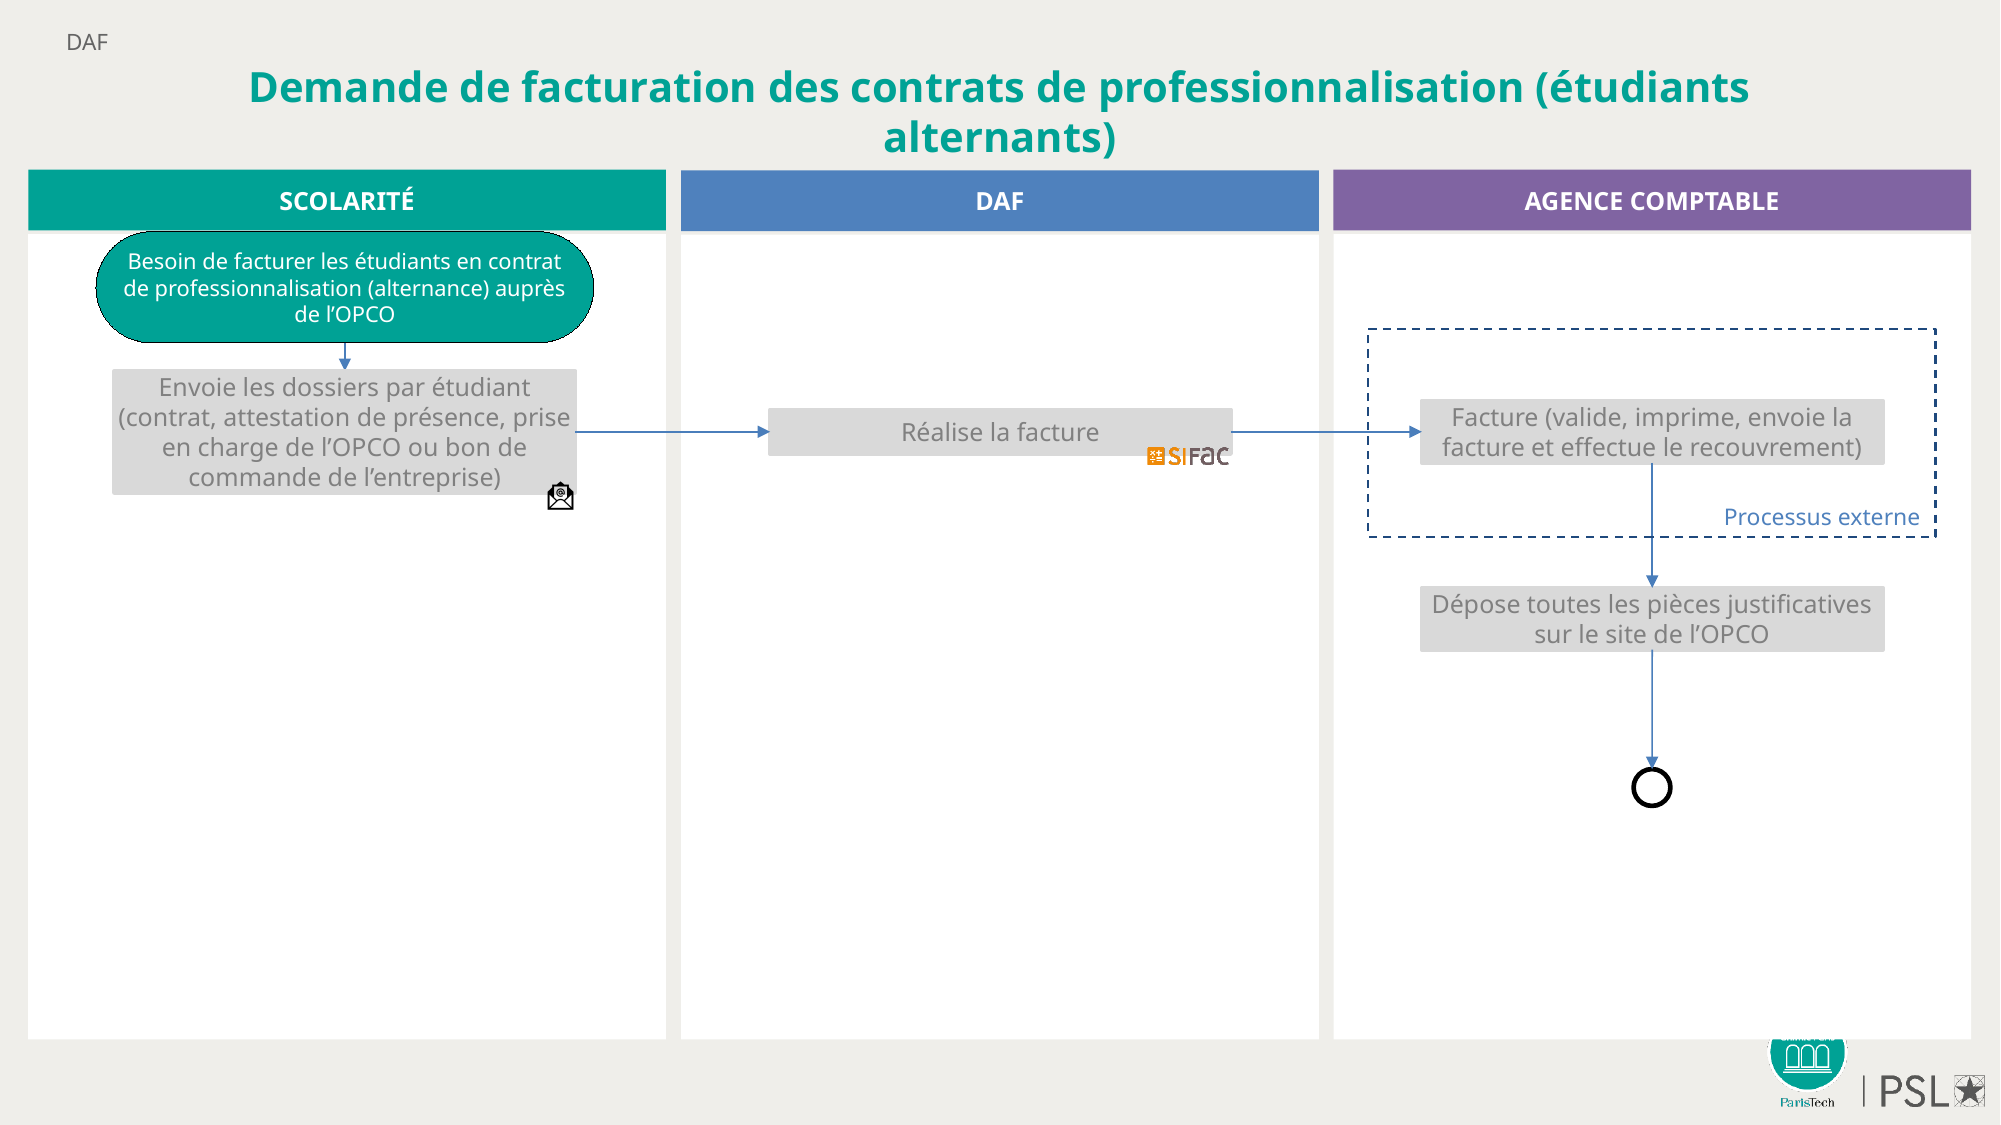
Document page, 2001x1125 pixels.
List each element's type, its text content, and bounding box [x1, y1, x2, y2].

title Demande de facturation des contrats de professionnalisation (étudiants alternants) [149, 75, 1851, 147]
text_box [680, 169, 1320, 1040]
picture [1146, 443, 1231, 465]
picture [545, 480, 576, 511]
list DAF [50, 19, 1047, 55]
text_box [27, 169, 667, 1040]
picture [1767, 1011, 1985, 1107]
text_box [1333, 169, 1972, 1040]
